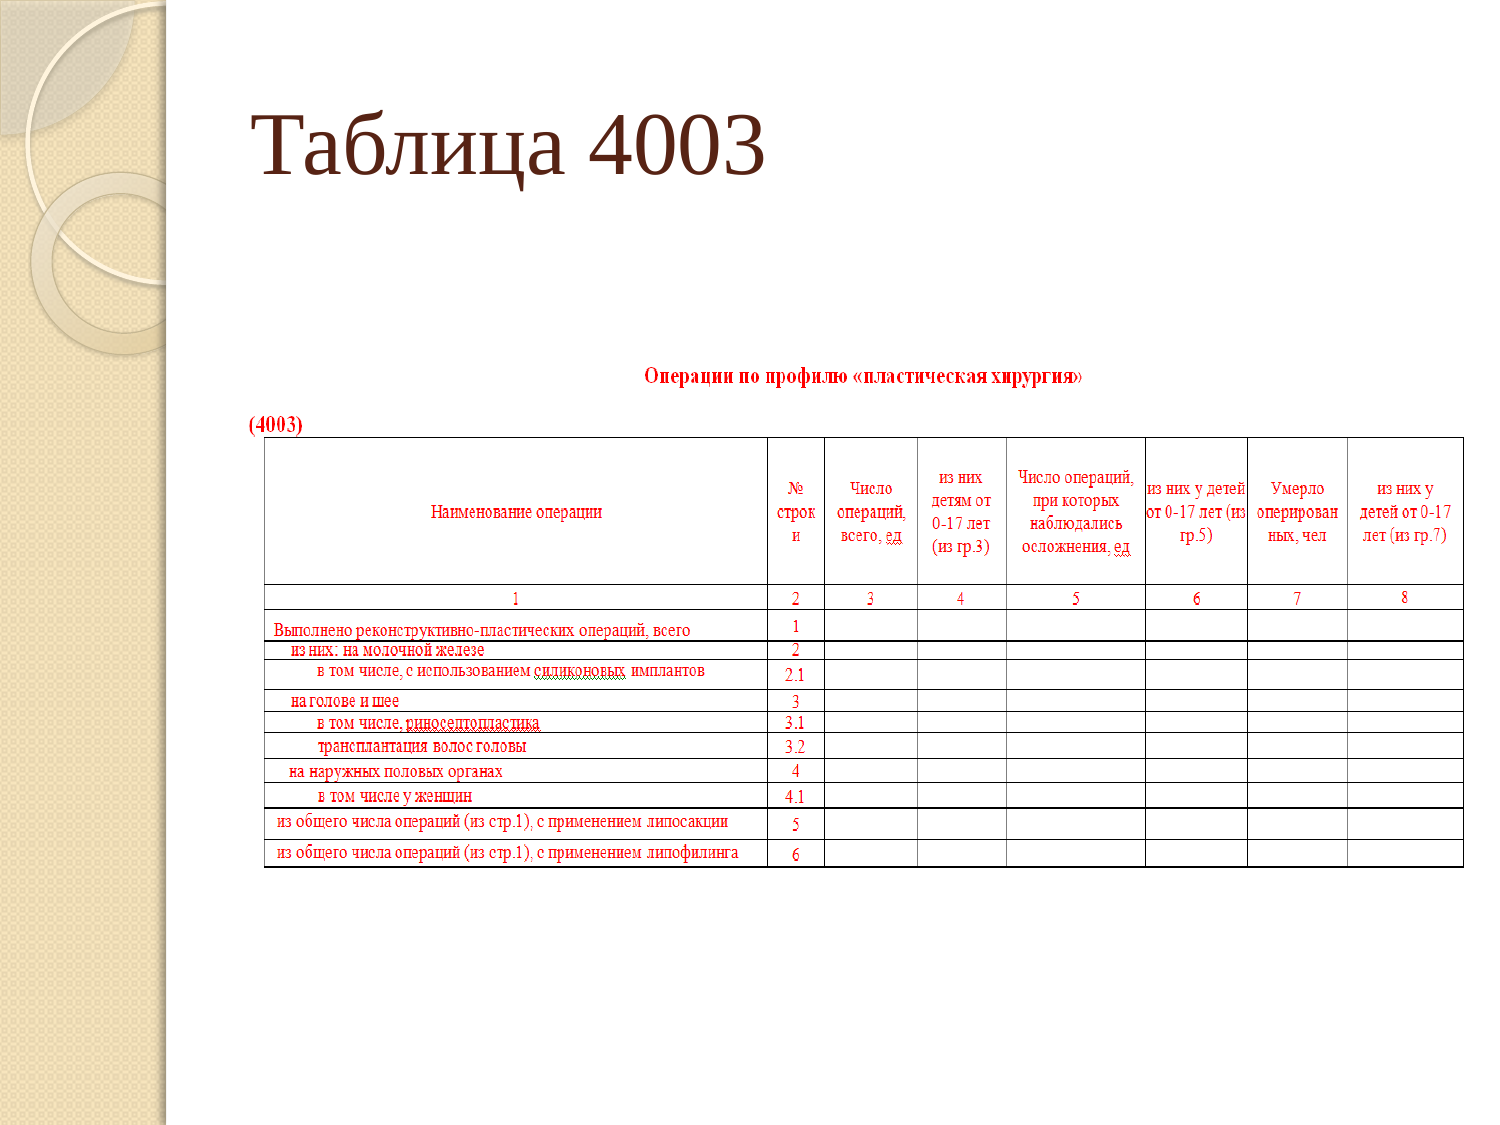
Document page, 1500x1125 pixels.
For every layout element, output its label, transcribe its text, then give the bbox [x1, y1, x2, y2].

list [235, 349, 1466, 882]
title Таблица 4003 [235, 45, 1466, 233]
